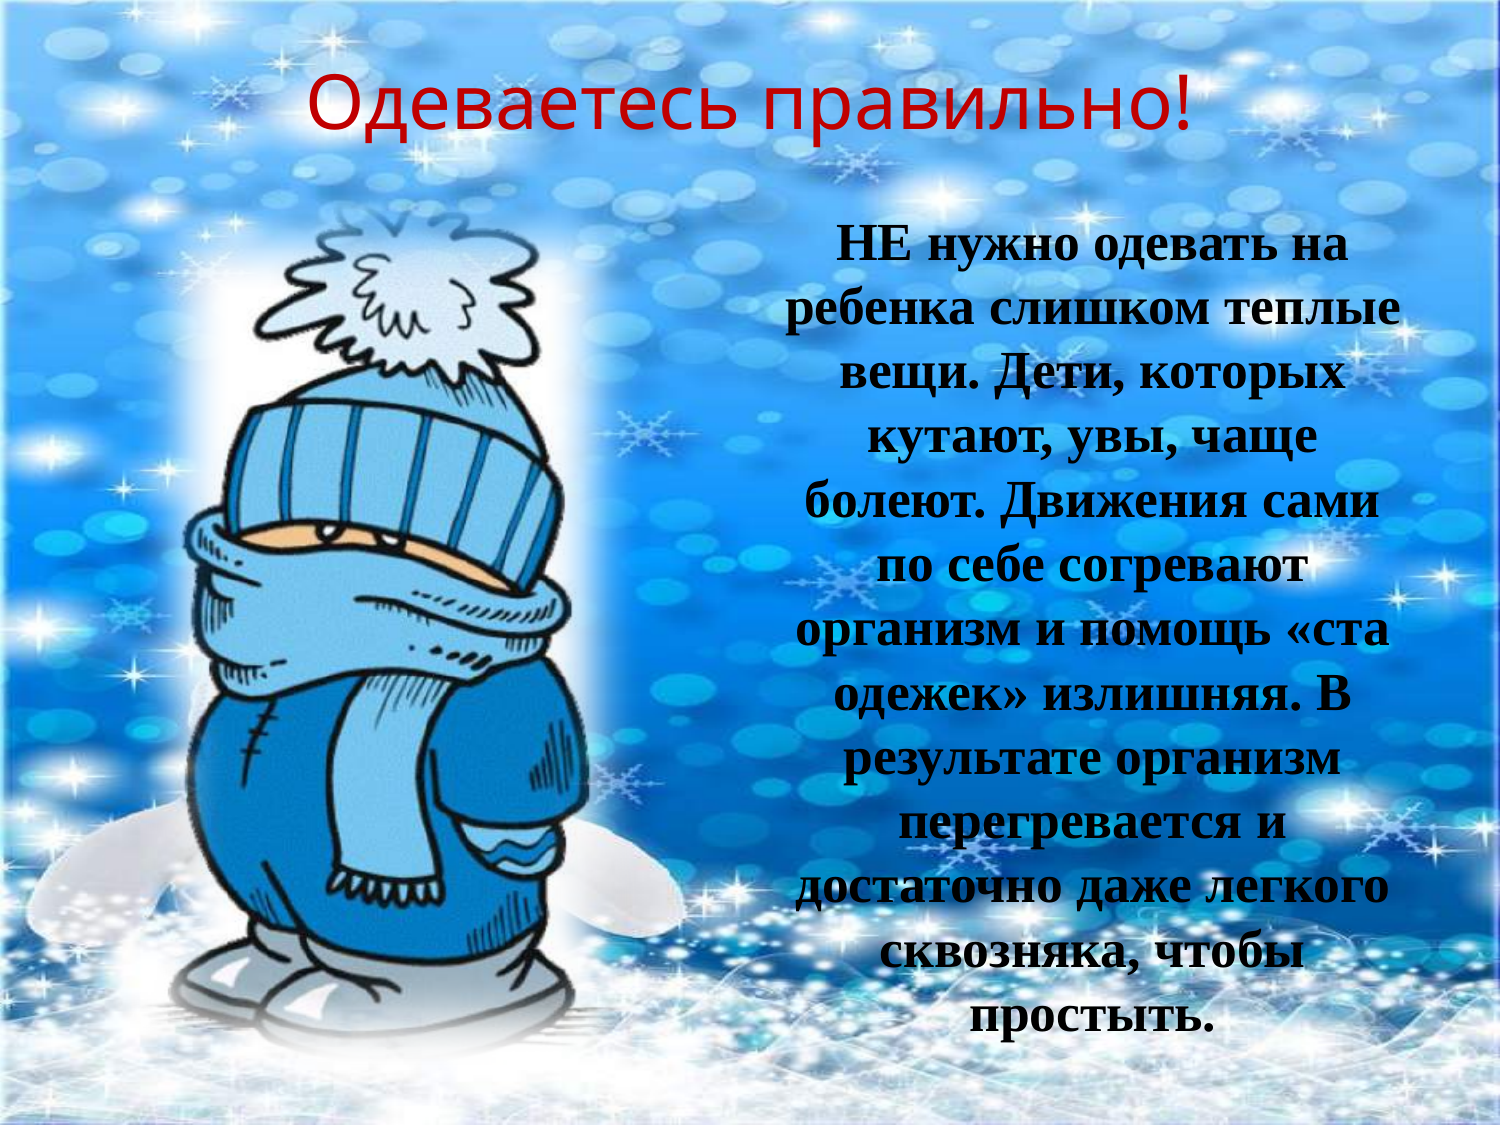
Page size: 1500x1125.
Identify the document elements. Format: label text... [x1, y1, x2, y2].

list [128, 190, 645, 1066]
picture [0, 0, 1500, 1125]
title Одеваетесь правильно! [75, 45, 1425, 153]
list НЕ нужно одевать на ребенка слишком теплые вещи. Дети, которых кутают, увы, чаще болеют. Движения сами по себе согревают организм и помощь «ста одежек» излишняя. В результате организм перегревается и достаточно даже легкого сквозняка, чтобы простыть. [761, 199, 1425, 1055]
